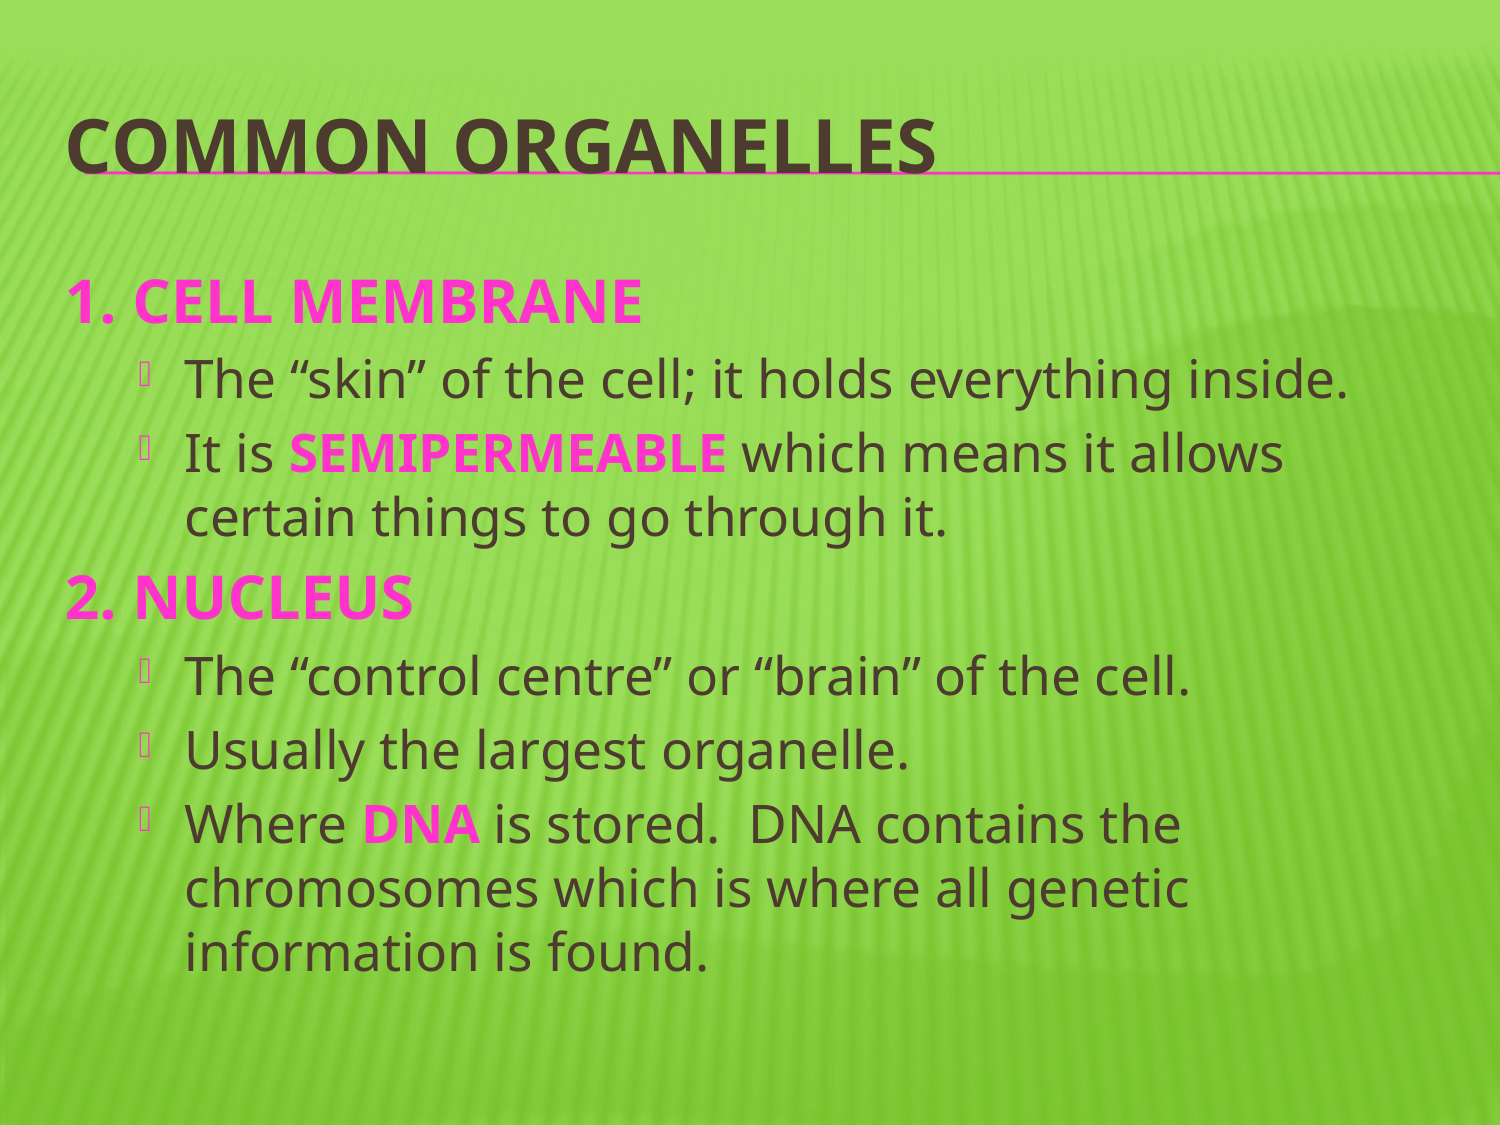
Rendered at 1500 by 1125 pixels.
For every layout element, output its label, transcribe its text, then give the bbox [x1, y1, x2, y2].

title COMMON ORGANELLES [50, 75, 1475, 213]
list 1. CELL MEMBRANE The “skin” of the cell; it holds everything inside. It is SEMIPERMEABLE which means it allows certain things to go through it. 2. NUCLEUS The “control centre” or “brain” of the cell. Usually the largest organelle. Where DNA is stored. DNA contains the chromosomes which is where all genetic information is found. [50, 254, 1475, 998]
